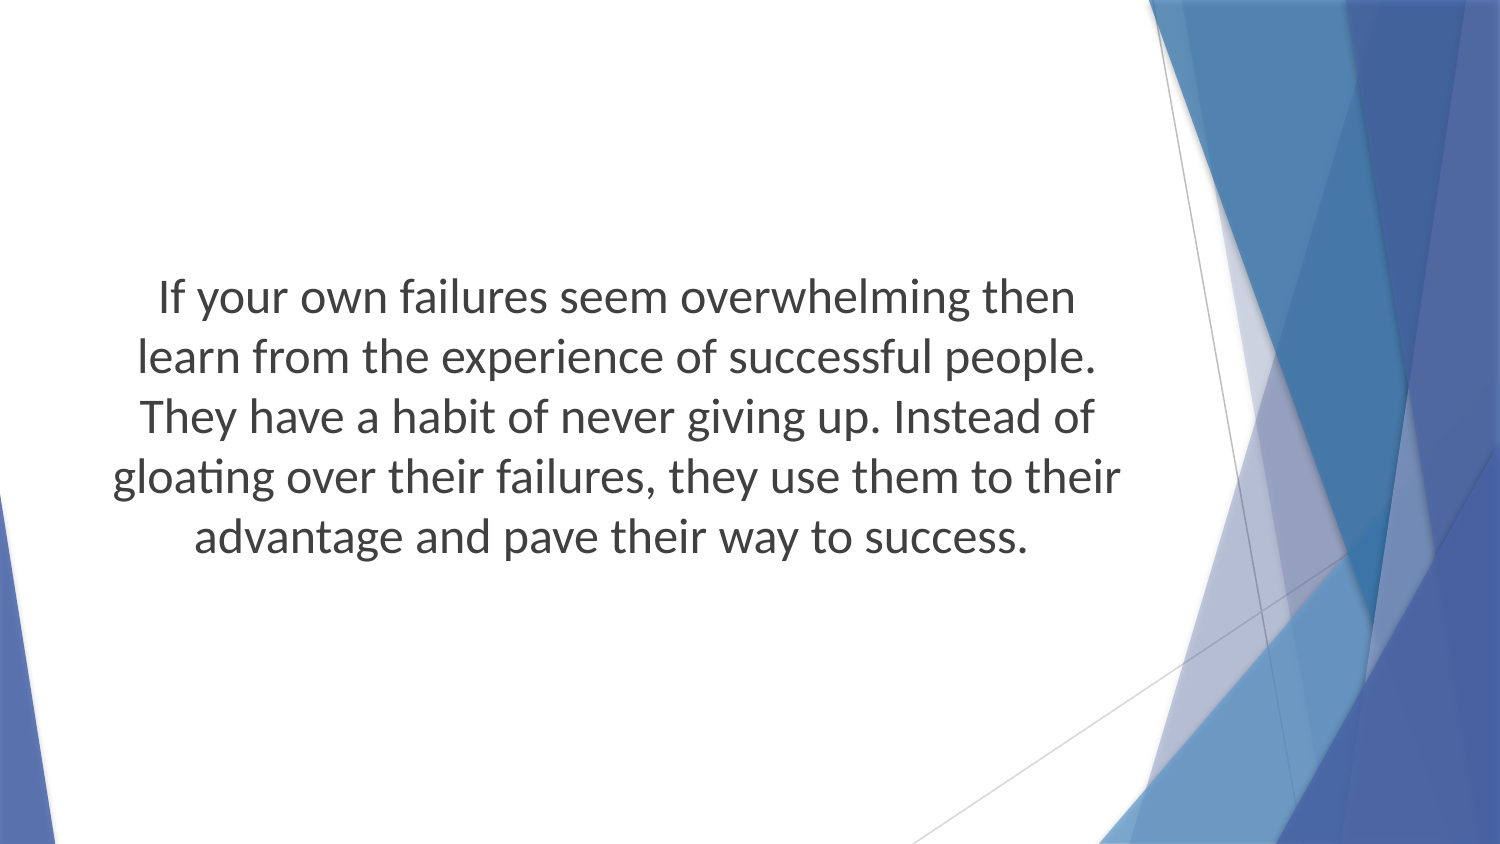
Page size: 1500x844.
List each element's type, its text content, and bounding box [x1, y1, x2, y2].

list If your own failures seem overwhelming then learn from the experience of successful people. They have a habit of never giving up. Instead of gloating over their failures, they use them to their advantage and pave their way to success. [88, 256, 1147, 753]
